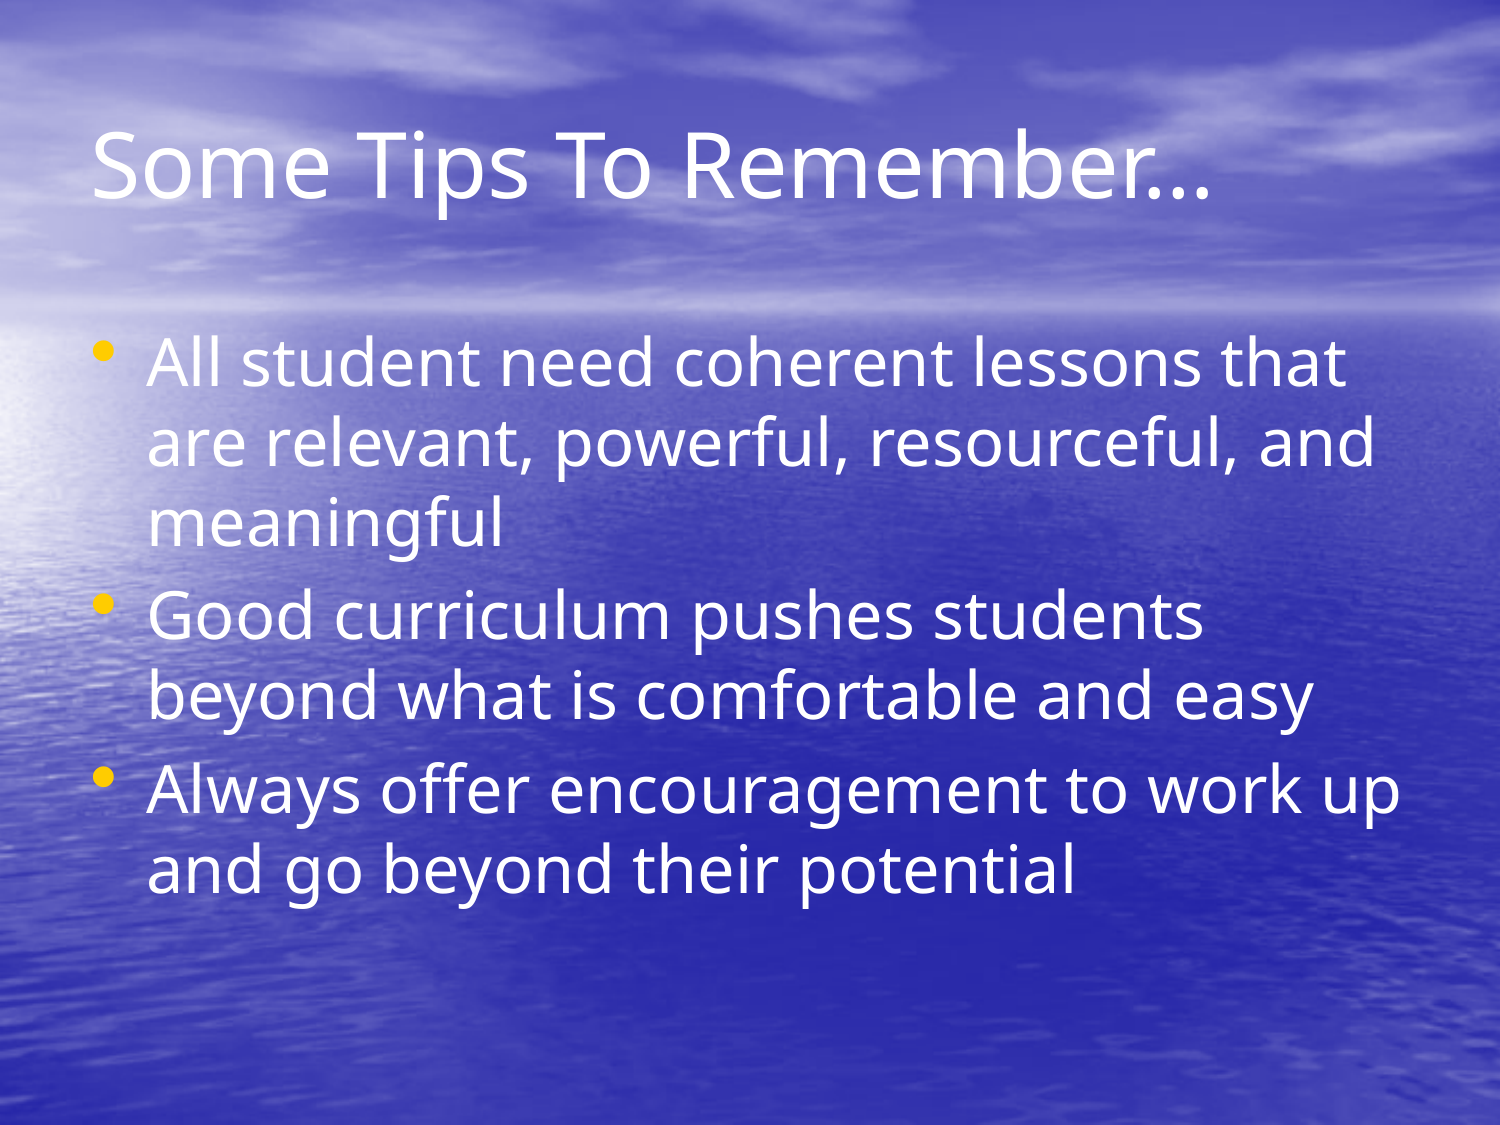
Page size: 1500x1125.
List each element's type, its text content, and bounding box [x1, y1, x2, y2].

title Some Tips To Remember… [74, 47, 1426, 276]
list All student need coherent lessons that are relevant, powerful, resourceful, and meaningful Good curriculum pushes students beyond what is comfortable and easy Always offer encouragement to work up and go beyond their potential [74, 312, 1426, 988]
